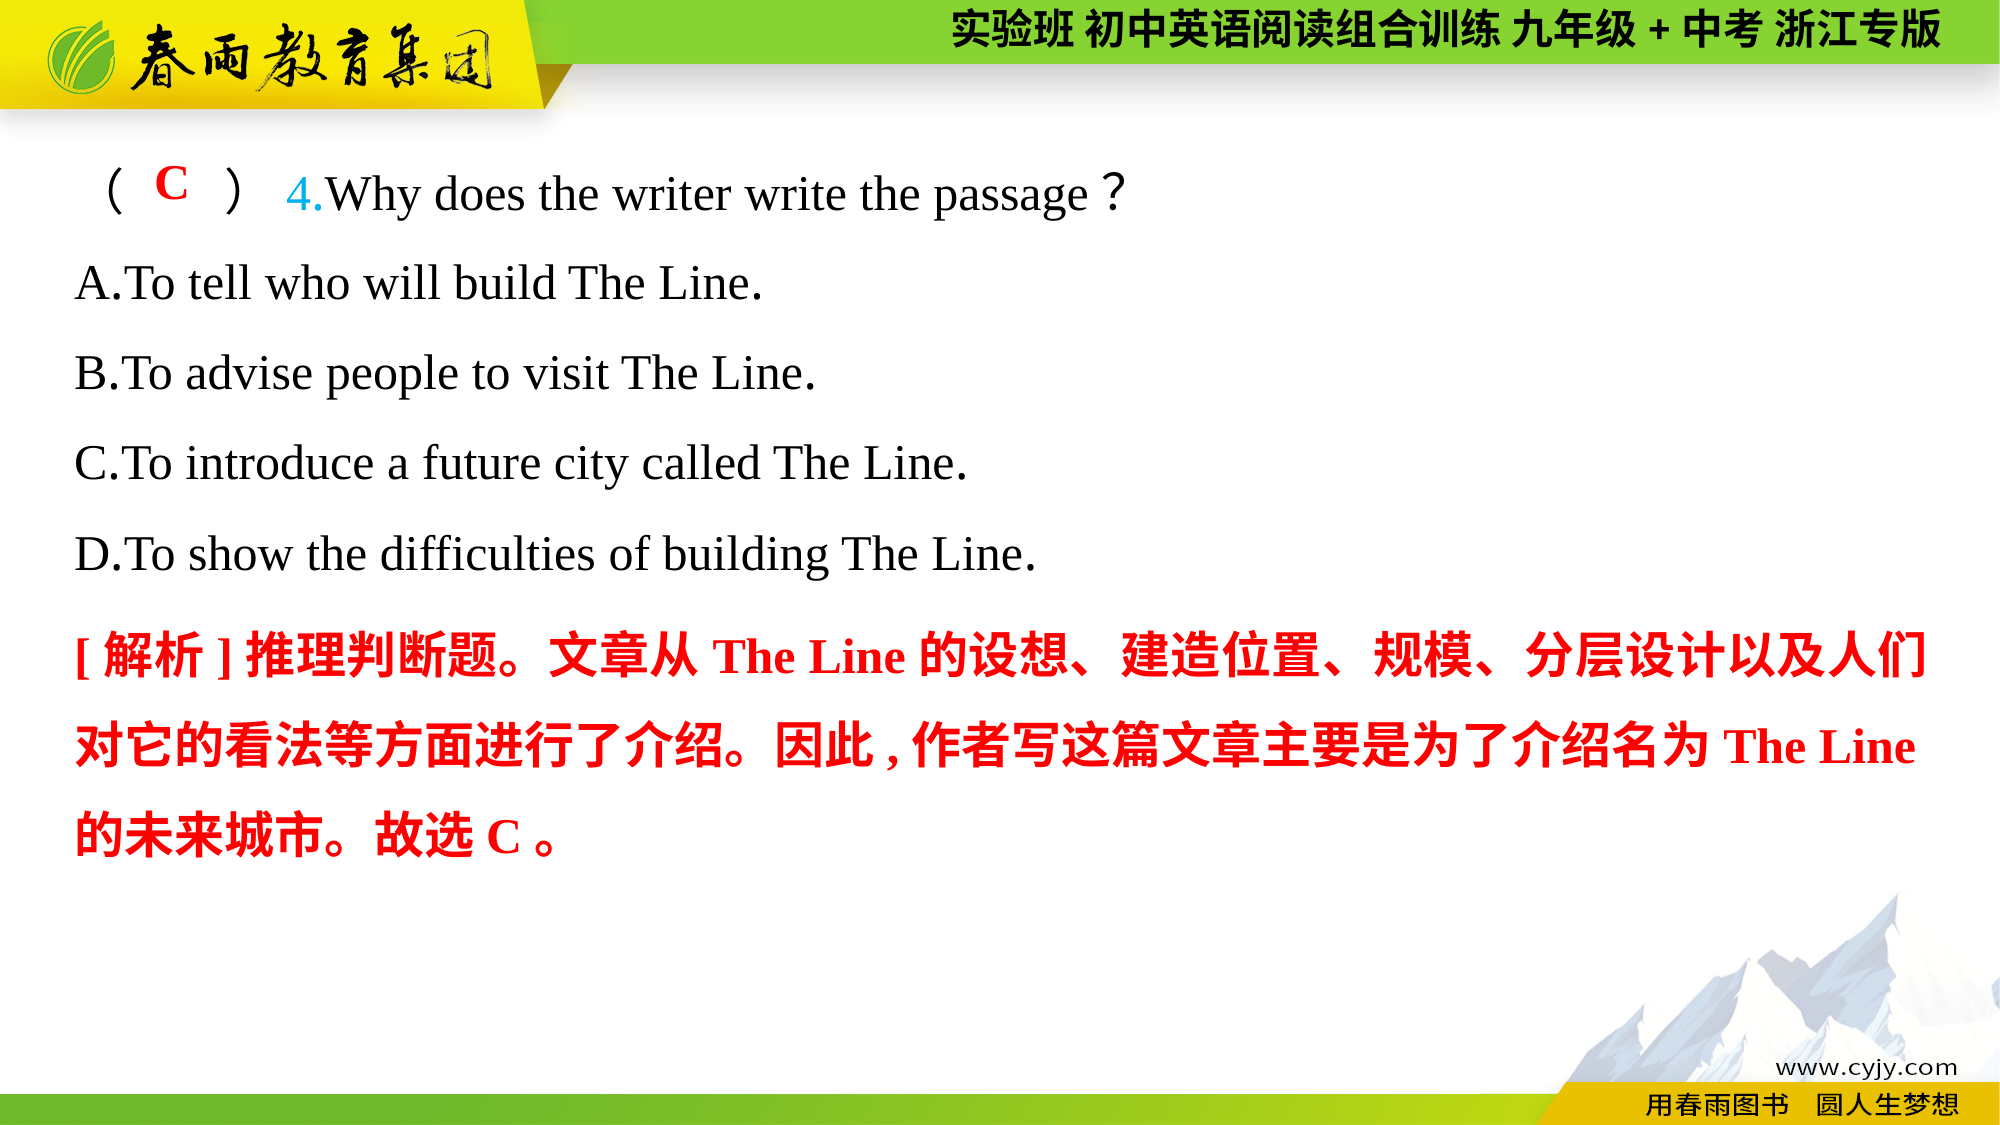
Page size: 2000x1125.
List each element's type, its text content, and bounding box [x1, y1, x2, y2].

list （ ）4.Why does the writer write the passage？ A.To tell who will build The Line. B.To advise people to visit The Line. C.To introduce a future city called The Line. D.To show the difficulties of building The Line. [59, 122, 1944, 581]
text_box [解析]推理判断题。文章从The Line的设想、建造位置、规模、分层设计以及人们对它的看法等方面进行了介绍。因此,作者写这篇文章主要是为了介绍名为The Line的未来城市。故选C。 [59, 586, 1944, 872]
text_box C [139, 141, 206, 217]
picture [0, 0, 2000, 1125]
